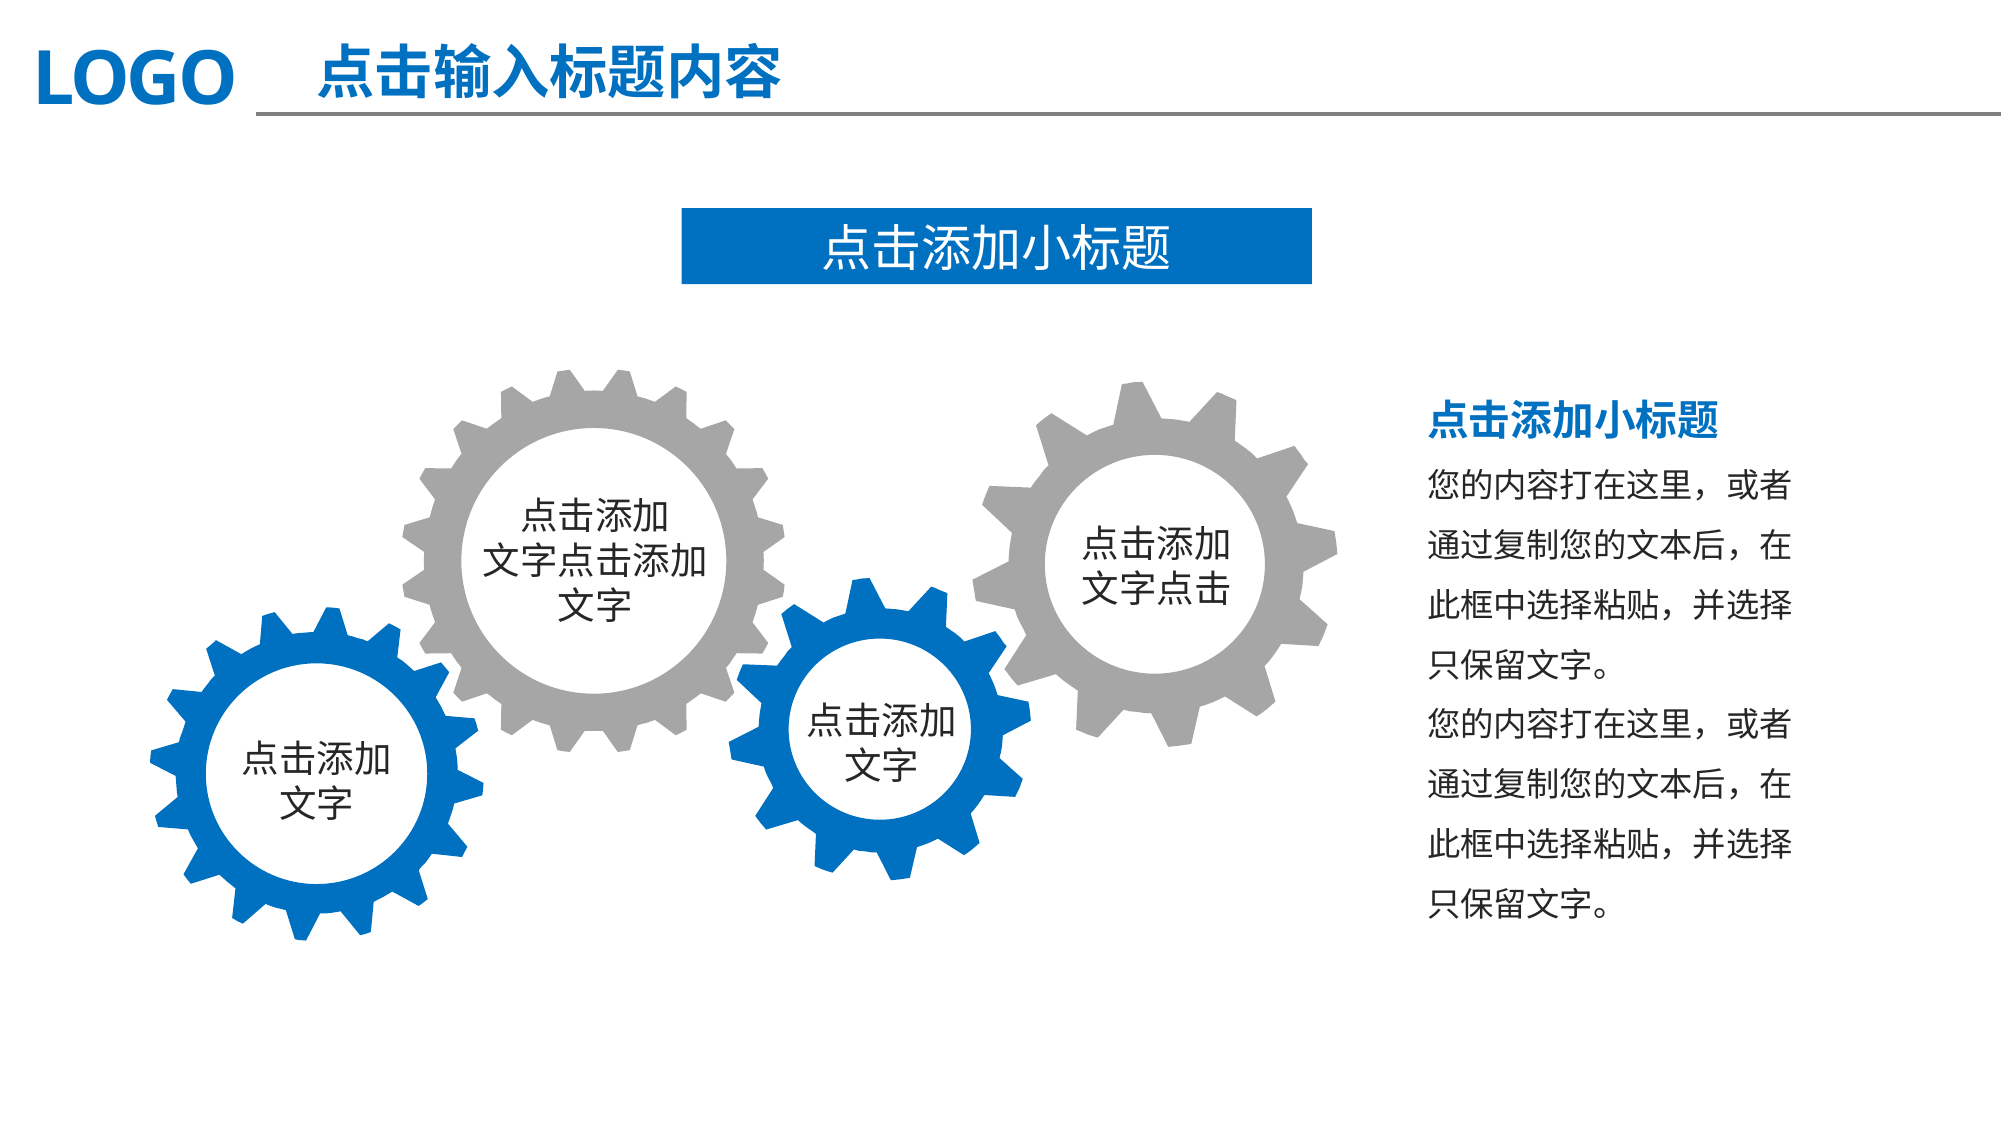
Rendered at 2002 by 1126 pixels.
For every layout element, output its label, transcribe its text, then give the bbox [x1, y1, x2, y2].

text_box 点击添加 文字点击添加 文字 [464, 484, 726, 634]
text_box [728, 578, 1031, 881]
text_box 点击添加 文字 [224, 727, 409, 833]
text_box 点击添加 文字 [789, 689, 970, 795]
text_box [150, 607, 484, 941]
text_box 点击输入标题内容 [279, 27, 820, 113]
text_box [402, 369, 785, 753]
text_box 点击添加小标题 [680, 206, 1314, 286]
text_box 点击添加 文字点击 [1045, 512, 1264, 617]
text_box 点击添加小标题 您的内容打在这里，或者通过复制您的文本后，在此框中选择粘贴，并选择只保留文字。 您的内容打在这里，或者通过复制您的文本后，在此框中选择粘贴，并选择只保留文字。 [1412, 361, 1838, 931]
text_box [972, 381, 1338, 747]
